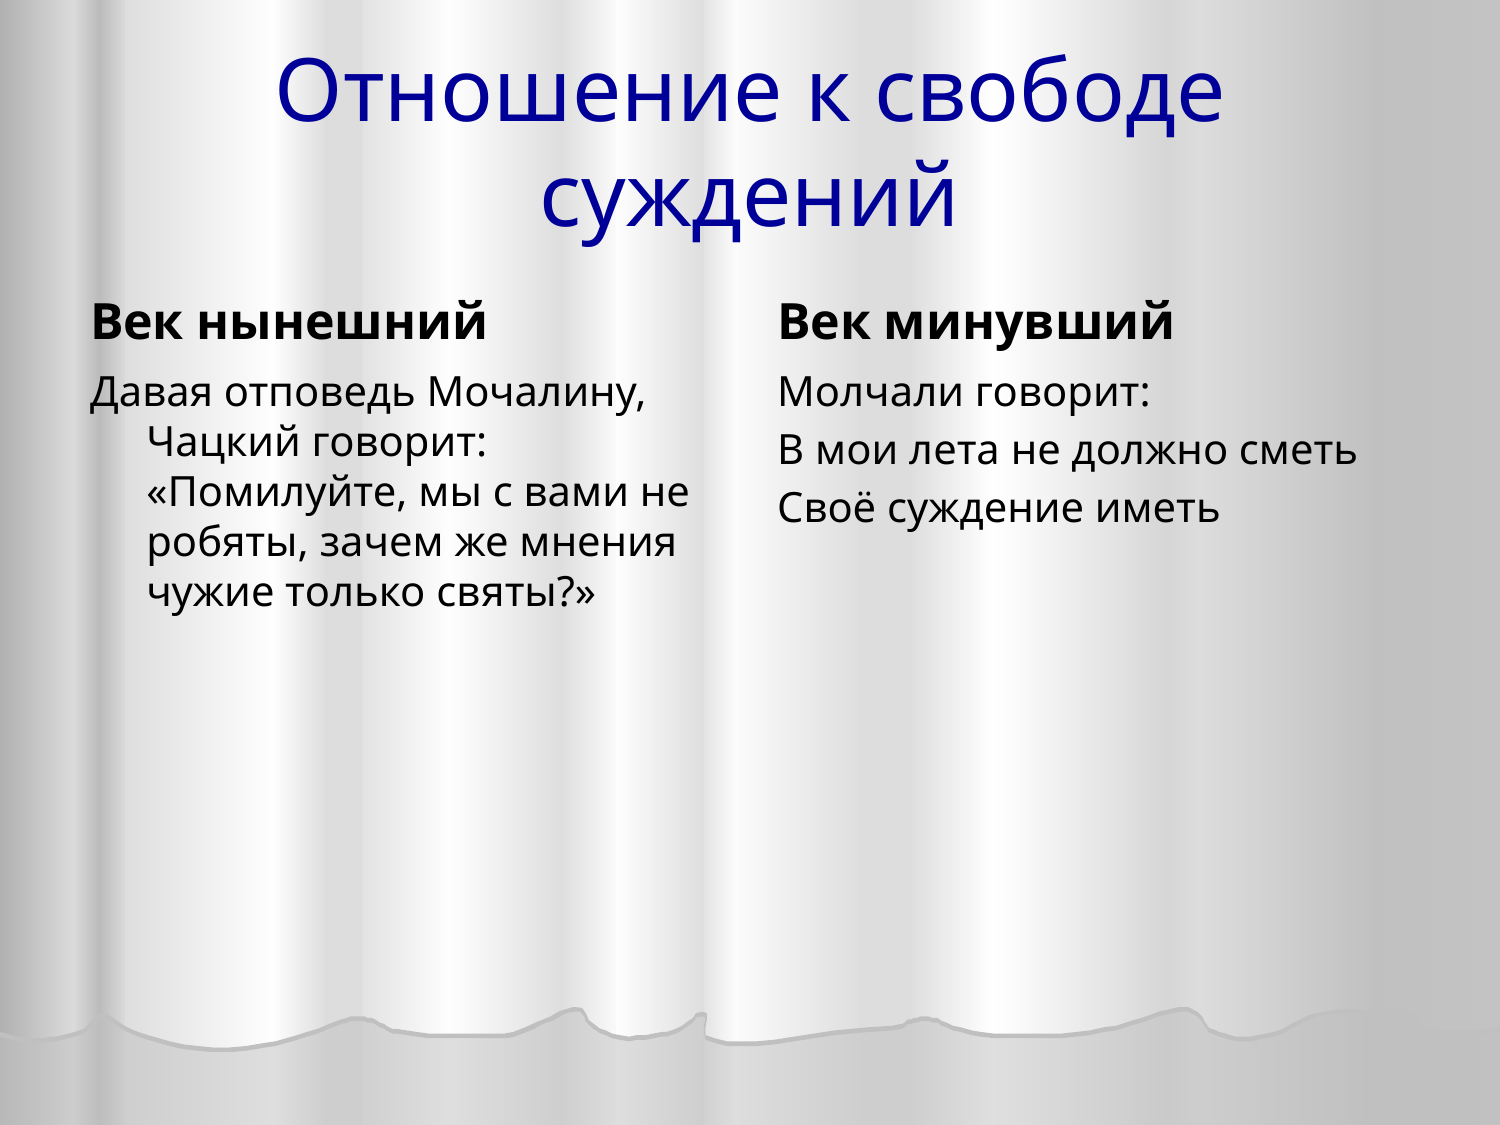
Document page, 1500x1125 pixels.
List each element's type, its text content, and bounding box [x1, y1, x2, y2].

list Молчали говорит: В мои лета не должно сметь Своё суждение иметь [761, 356, 1426, 1006]
list Век нынешний [74, 251, 738, 356]
list Давая отповедь Мочалину, Чацкий говорит: «Помилуйте, мы с вами не робяты, зачем же мнения чужие только святы?» [74, 356, 738, 1006]
list Век минувший [761, 251, 1426, 356]
title Отношение к свободе суждений [74, 44, 1426, 233]
